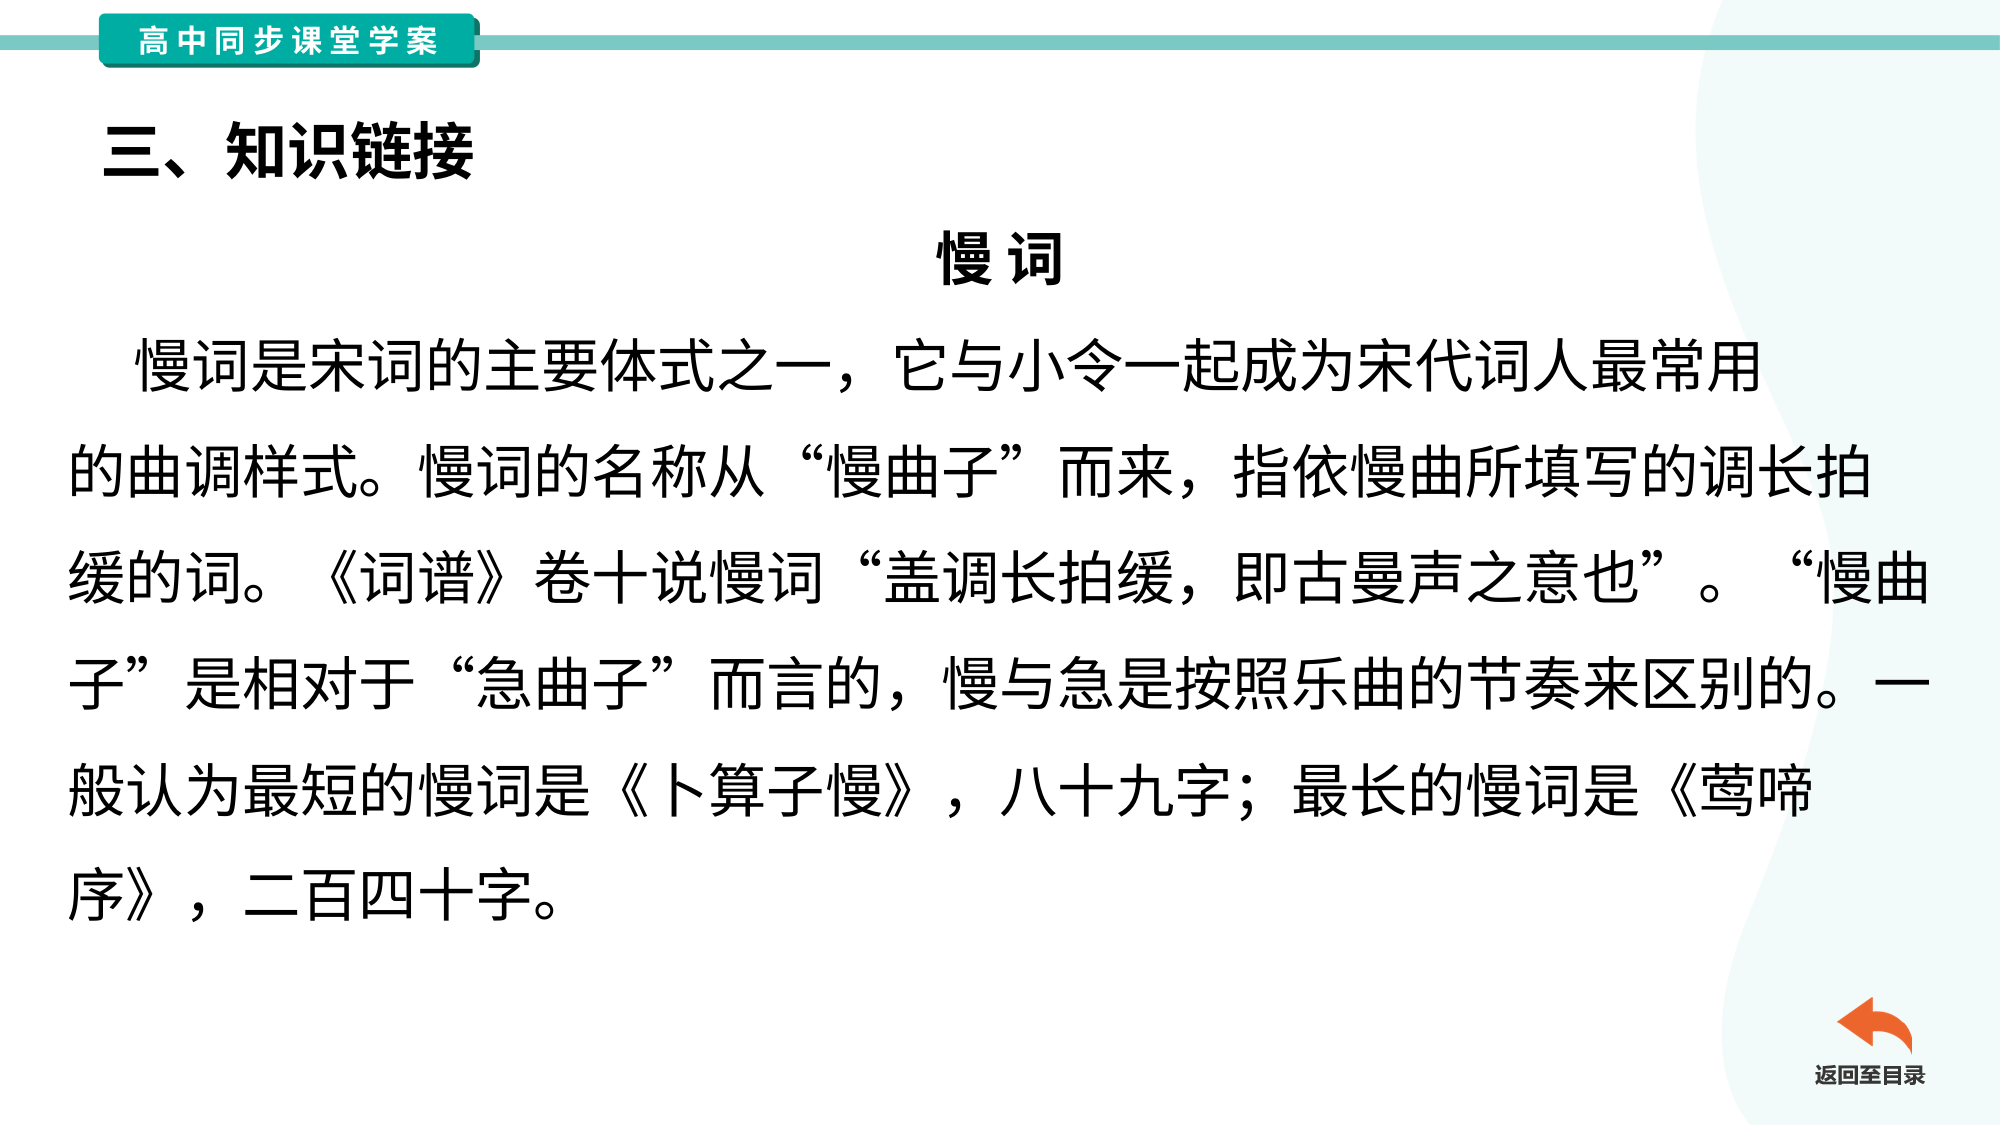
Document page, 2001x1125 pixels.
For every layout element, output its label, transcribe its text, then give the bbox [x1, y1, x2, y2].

picture [0, 0, 2000, 1125]
text_box 慢 词 慢词是宋词的主要体式之一，它与小令一起成为宋代词人最常用 的曲调样式。慢词的名称从“慢曲子”而来，指依慢曲所填写的调长拍 缓的词。《词谱》卷十说慢词“盖调长拍缓，即古曼声之意也”。“慢曲 子”是相对于“急曲子”而言的，慢与急是按照乐曲的节奏来区别的。一 般认为最短的慢词是《卜算子慢》，八十九字；最长的慢词是《莺啼 序》，二百四十字。 [100, 186, 1899, 917]
text_box 三、知识链接 [100, 76, 1899, 186]
